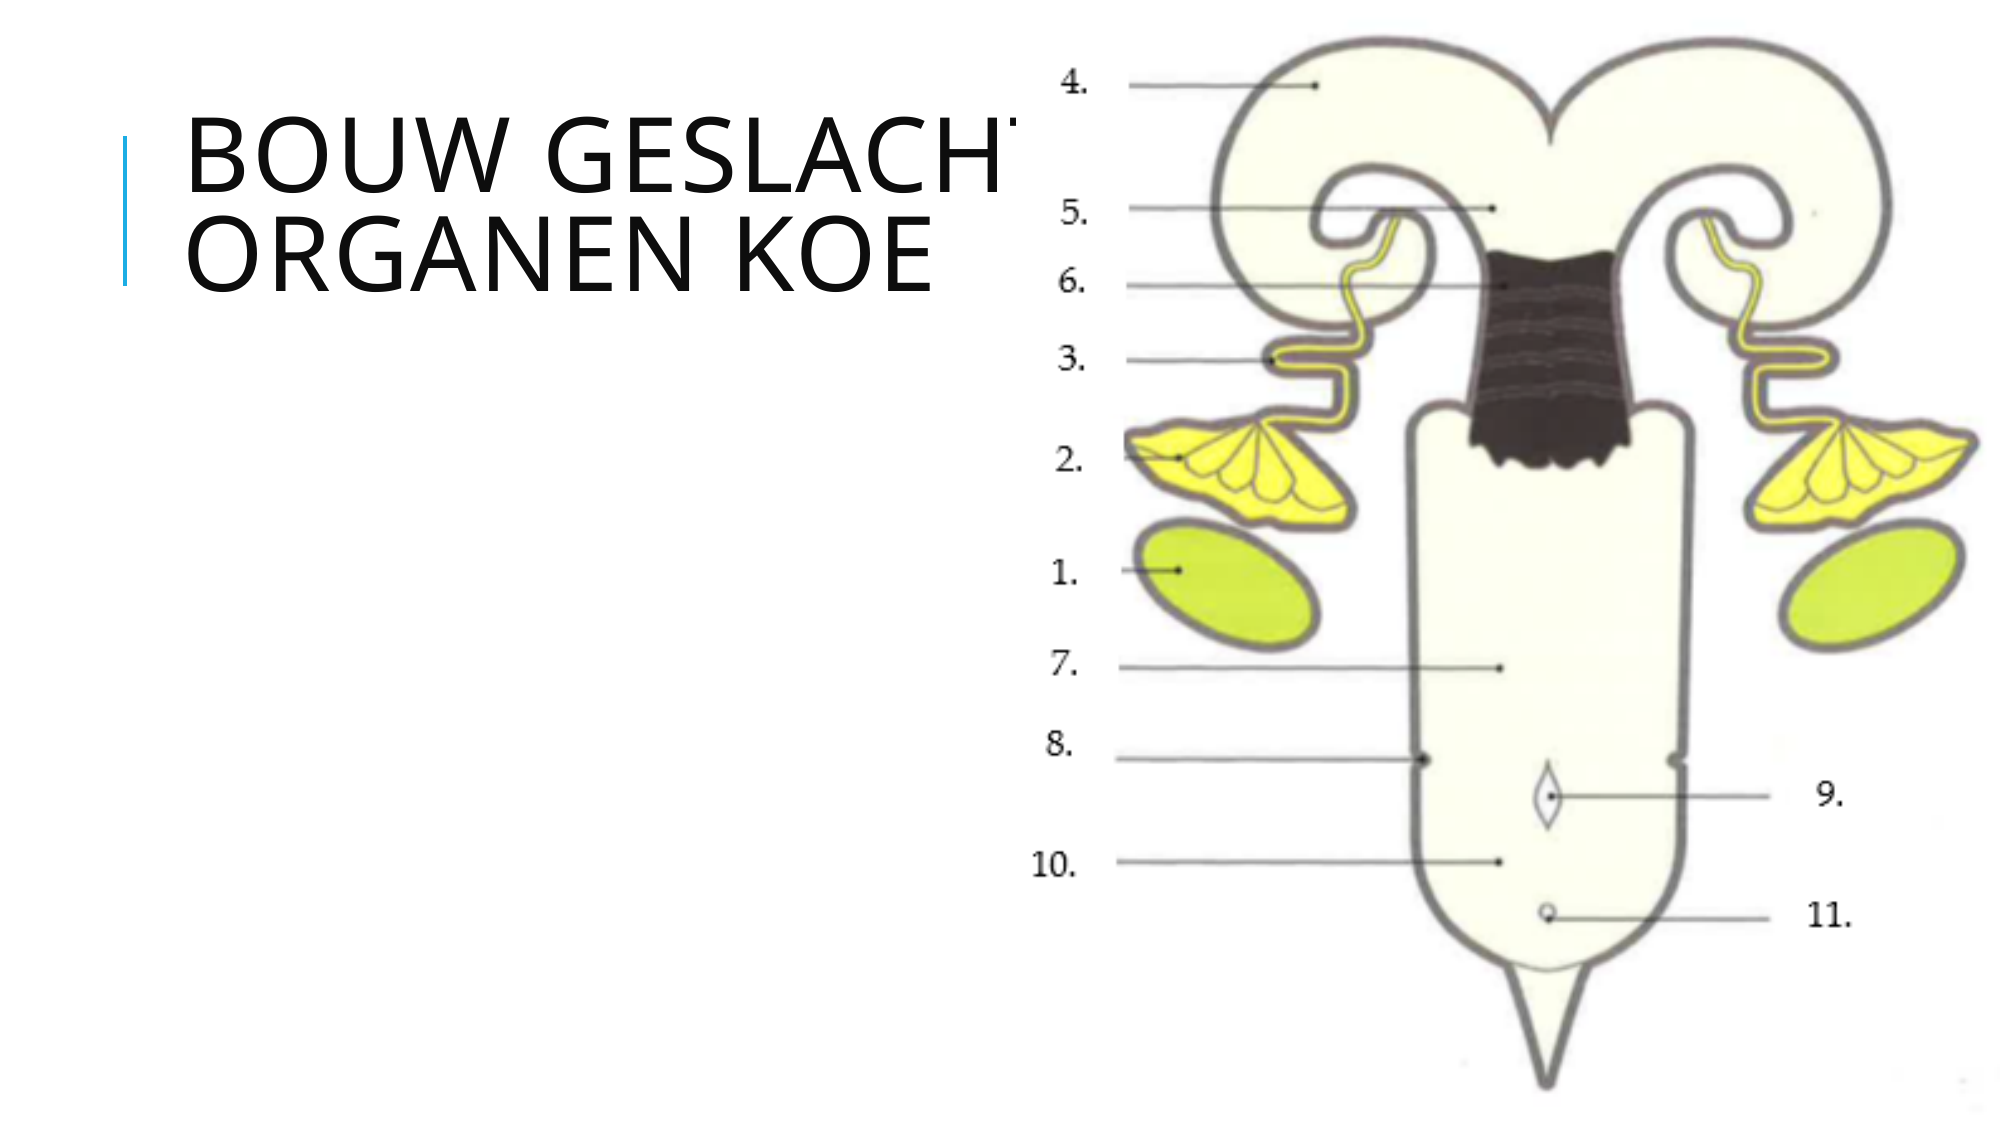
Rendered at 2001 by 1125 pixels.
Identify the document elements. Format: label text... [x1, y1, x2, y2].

picture [1015, 0, 2000, 1125]
title Bouw geslachts- organen koe [168, 88, 1008, 336]
